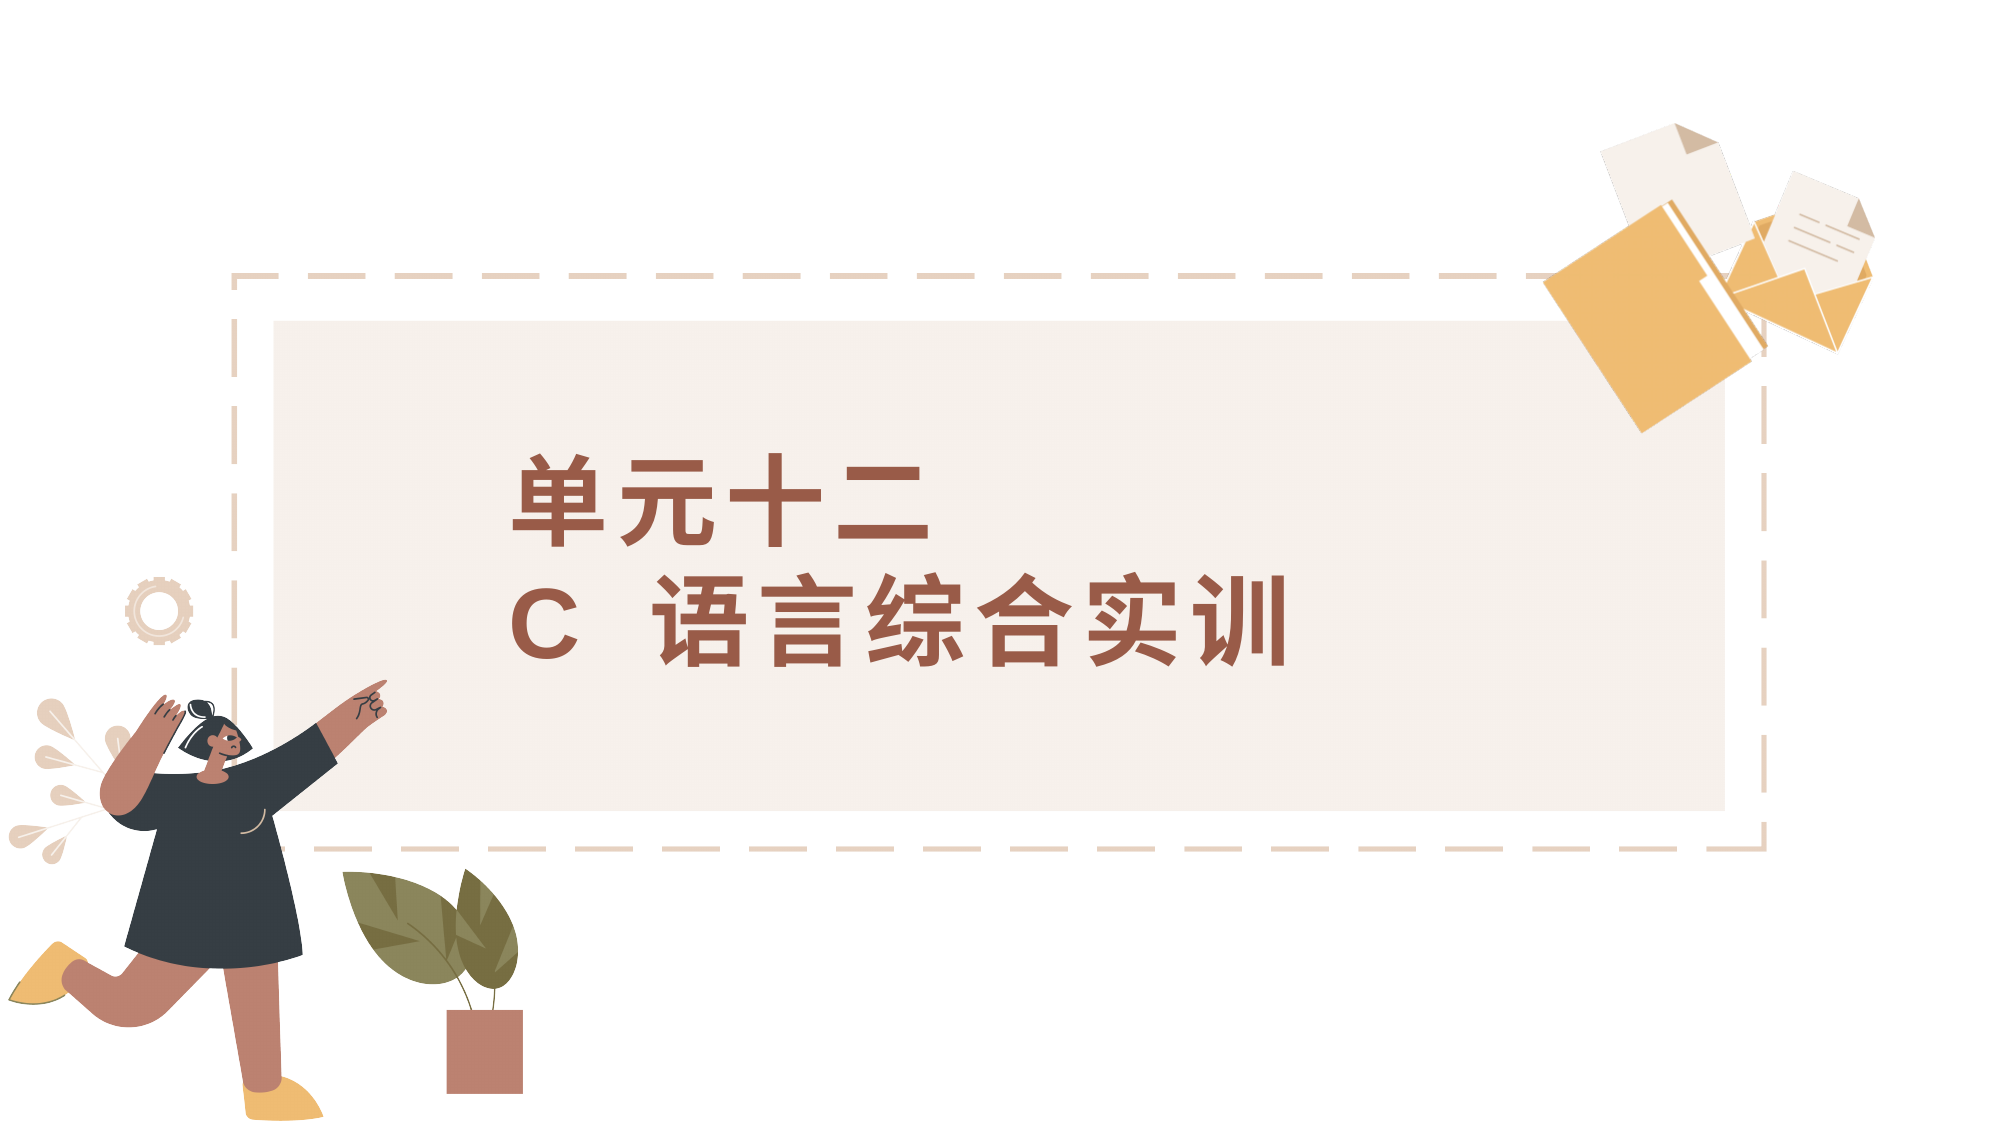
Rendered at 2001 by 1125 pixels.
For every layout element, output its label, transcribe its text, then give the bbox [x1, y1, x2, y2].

picture [0, 0, 2001, 1125]
text_box 单元十二 C 语言综合实训 [492, 410, 1362, 707]
